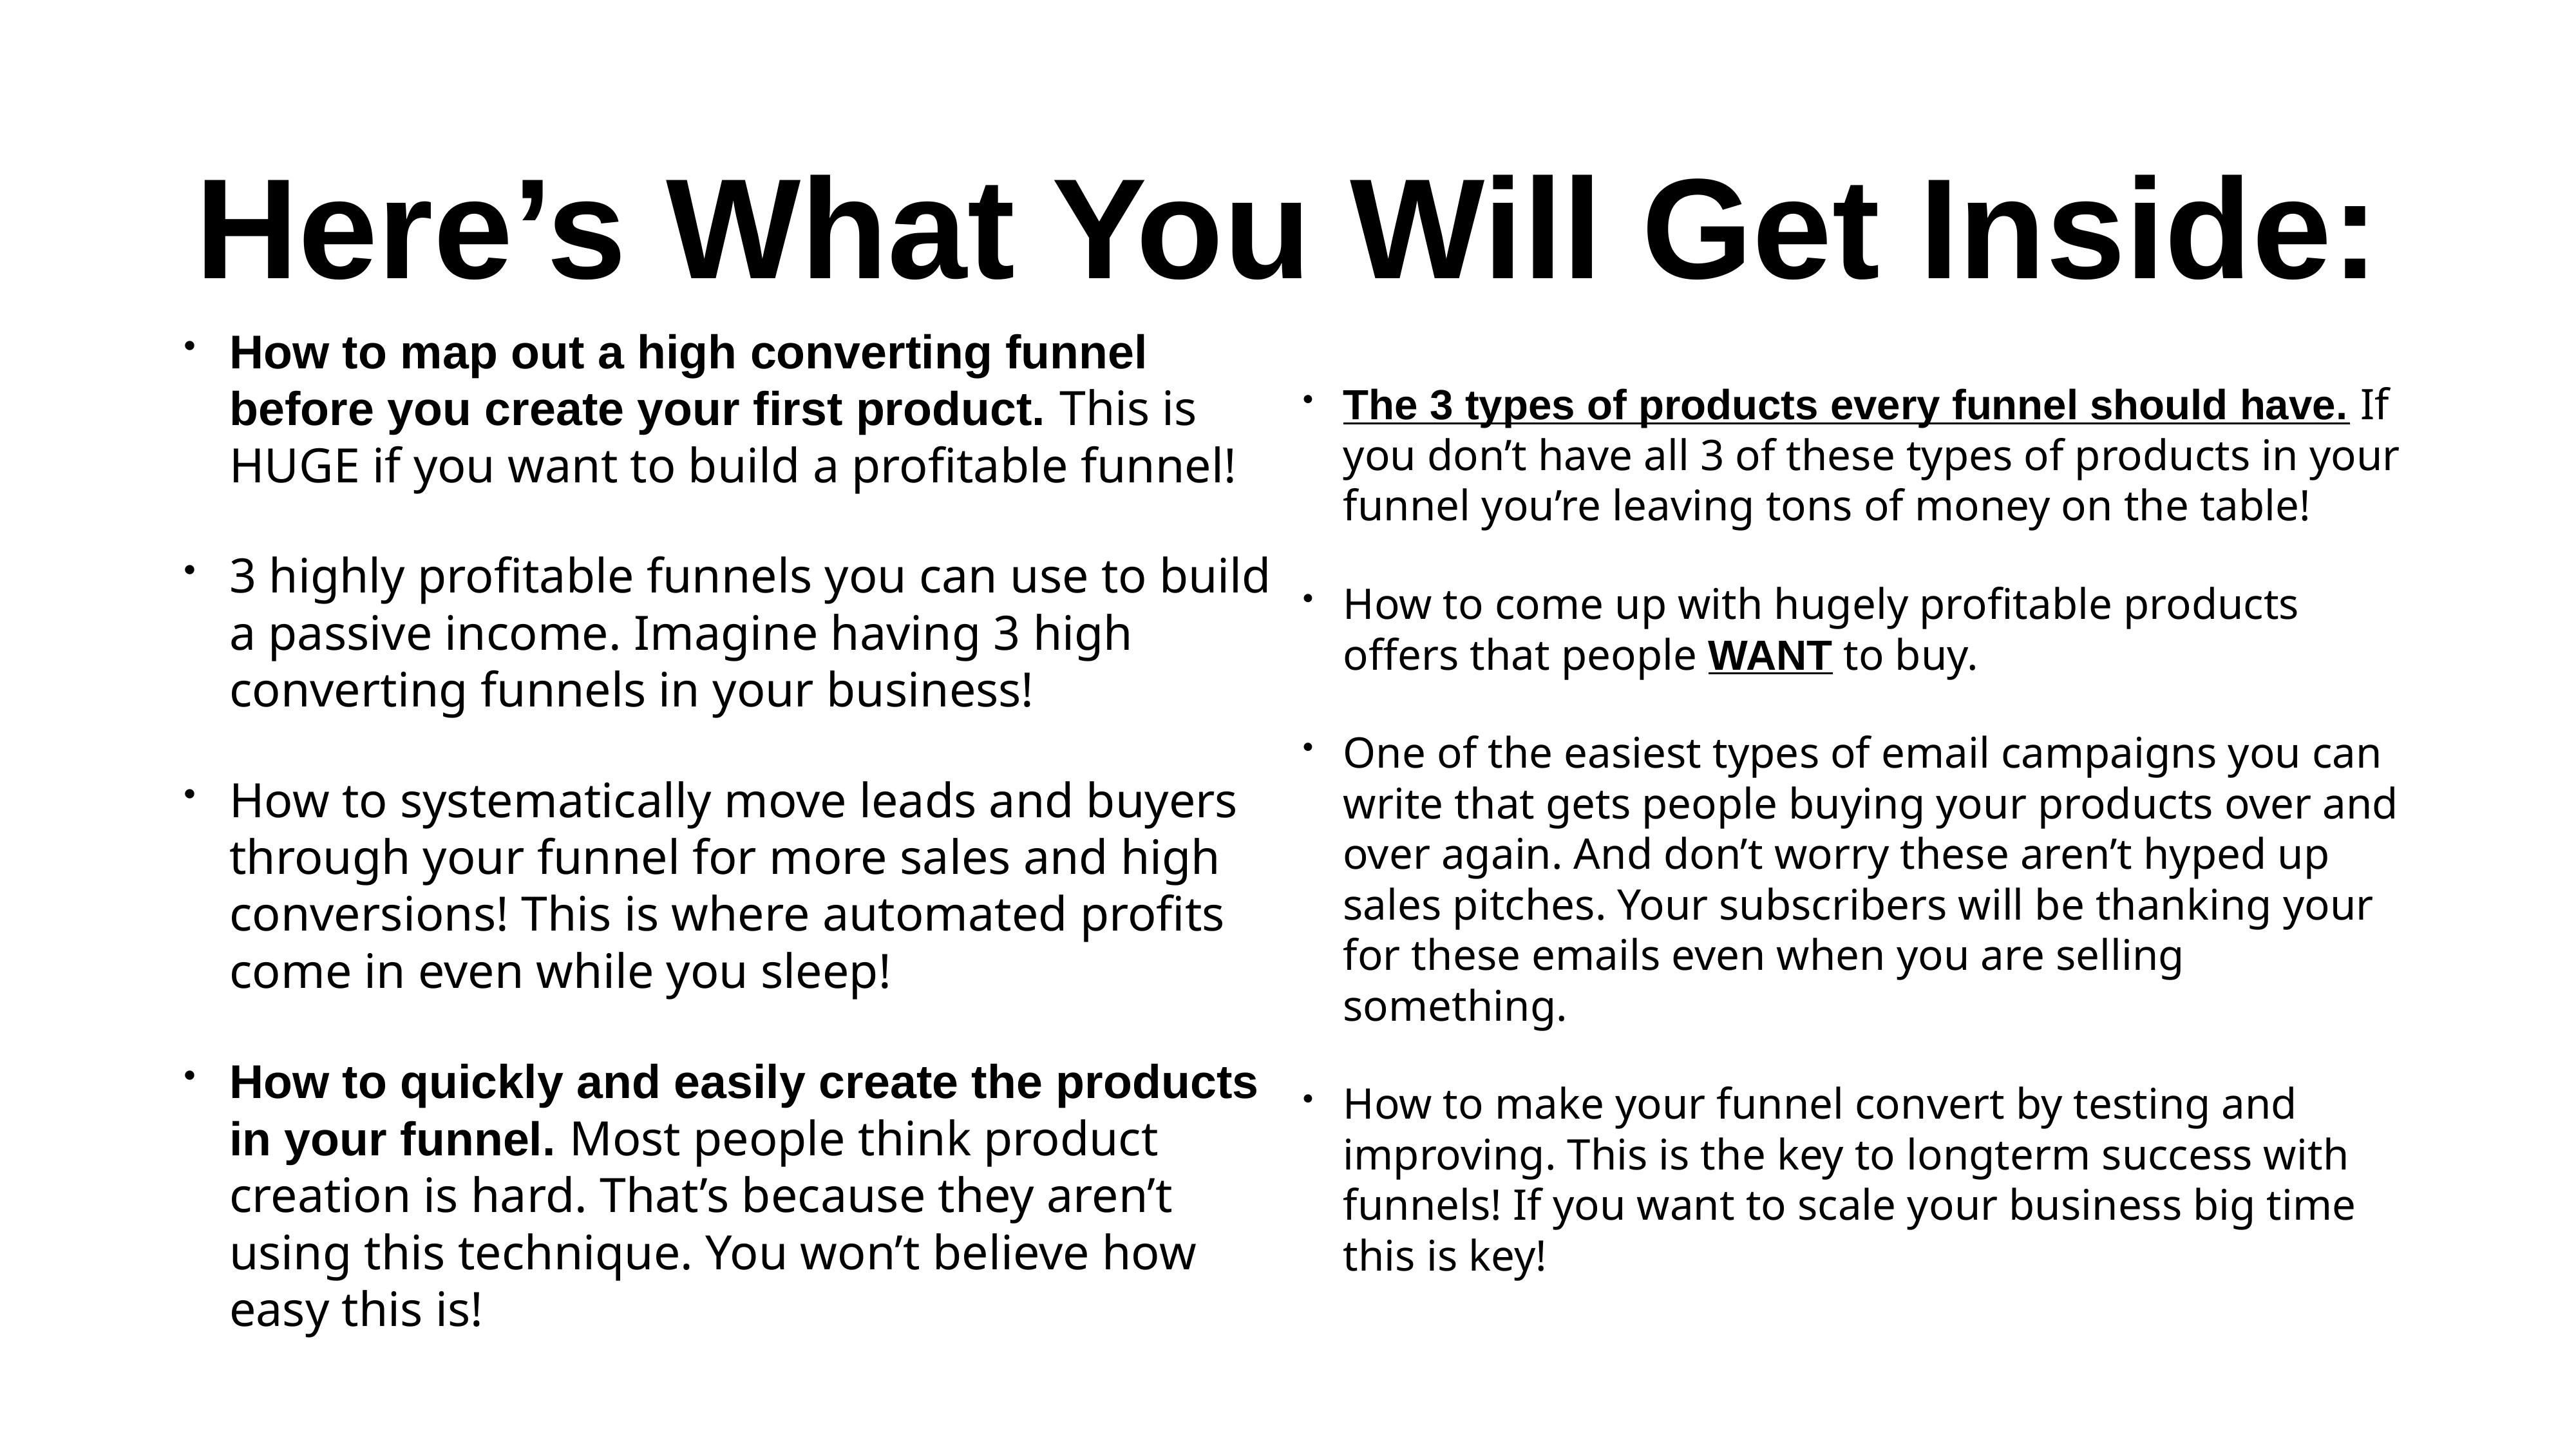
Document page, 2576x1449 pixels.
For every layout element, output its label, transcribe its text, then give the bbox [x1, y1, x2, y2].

list How to map out a high converting funnel before you create your first product. This is HUGE if you want to build a profitable funnel! 3 highly profitable funnels you can use to build a passive income. Imagine having 3 high converting funnels in your business! How to systematically move leads and buyers through your funnel for more sales and high conversions! This is where automated profits come in even while you sleep! How to quickly and easily create the products in your funnel. Most people think product creation is hard. That’s because they aren’t using this technique. You won’t believe how easy this is! [178, 341, 1299, 1316]
text_box The 3 types of products every funnel should have. If you don’t have all 3 of these types of products in your funnel you’re leaving tons of money on the table! How to come up with hugely profitable products offers that people WANT to buy. One of the easiest types of email campaigns you can write that gets people buying your products over and over again. And don’t worry these aren’t hyped up sales pitches. Your subscribers will be thanking your for these emails even when you are selling something. How to make your funnel convert by testing and improving. This is the key to longterm success with funnels! If you want to scale your business big time this is key! [1297, 342, 2418, 1315]
title Here’s What You Will Get Inside: [178, 100, 2398, 342]
